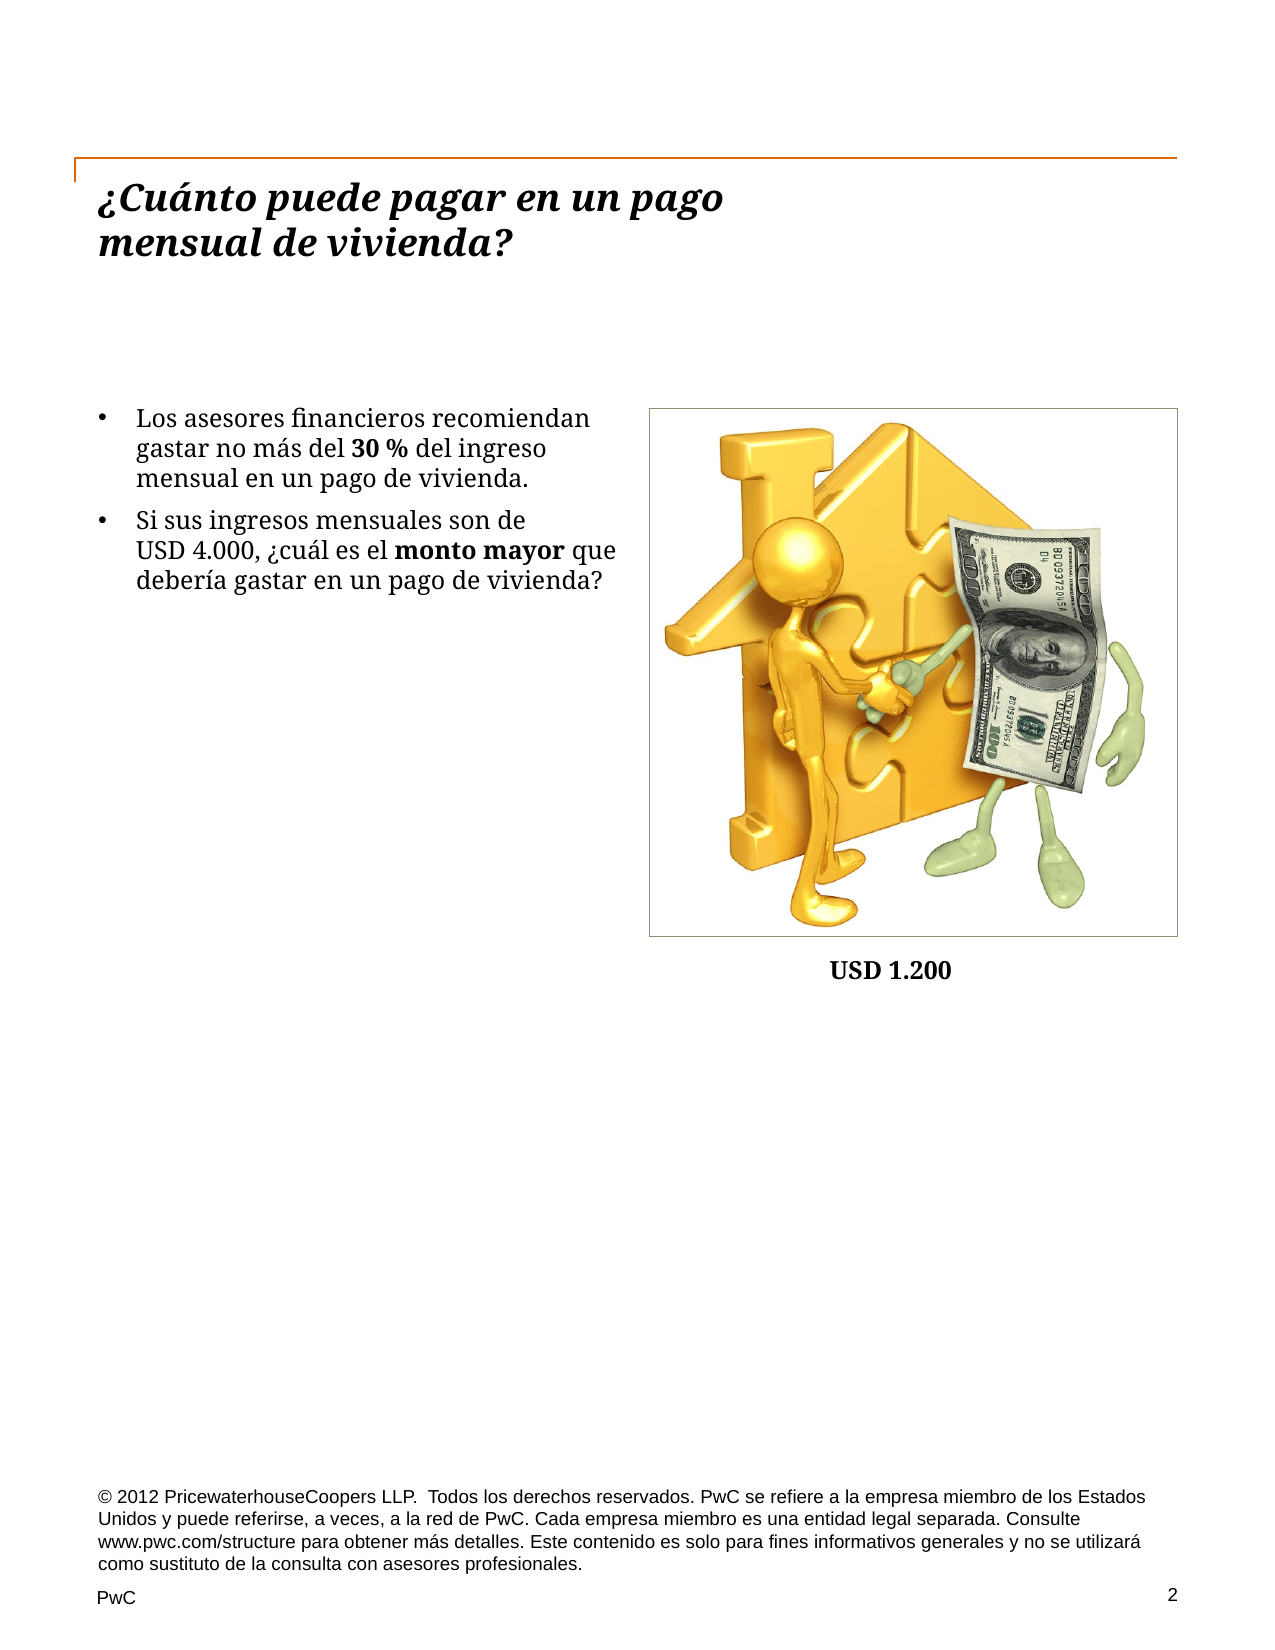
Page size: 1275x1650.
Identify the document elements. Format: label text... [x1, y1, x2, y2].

title ¿Cuánto puede pagar en un pago mensual de vivienda? [98, 173, 1178, 265]
text_box USD 1.200 [829, 954, 997, 985]
list Los asesores financieros recomiendan gastar no más del 30 % del ingreso mensual en un pago de vivienda. Si sus ingresos mensuales son de USD 4.000, ¿cuál es el monto mayor que debería gastar en un pago de vivienda? [98, 402, 627, 1345]
slide_number 2 [903, 1583, 1179, 1609]
text_box © 2012 PricewaterhouseCoopers LLP. Todos los derechos reservados. PwC se refiere a la empresa miembro de los Estados Unidos y puede referirse, a veces, a la red de PwC. Cada empresa miembro es una entidad legal separada. Consulte www.pwc.com/structure para obtener más detalles. Este contenido es solo para fines informativos generales y no se utilizará como sustituto de la consulta con asesores profesionales. [98, 1484, 1178, 1575]
picture [648, 408, 1178, 937]
